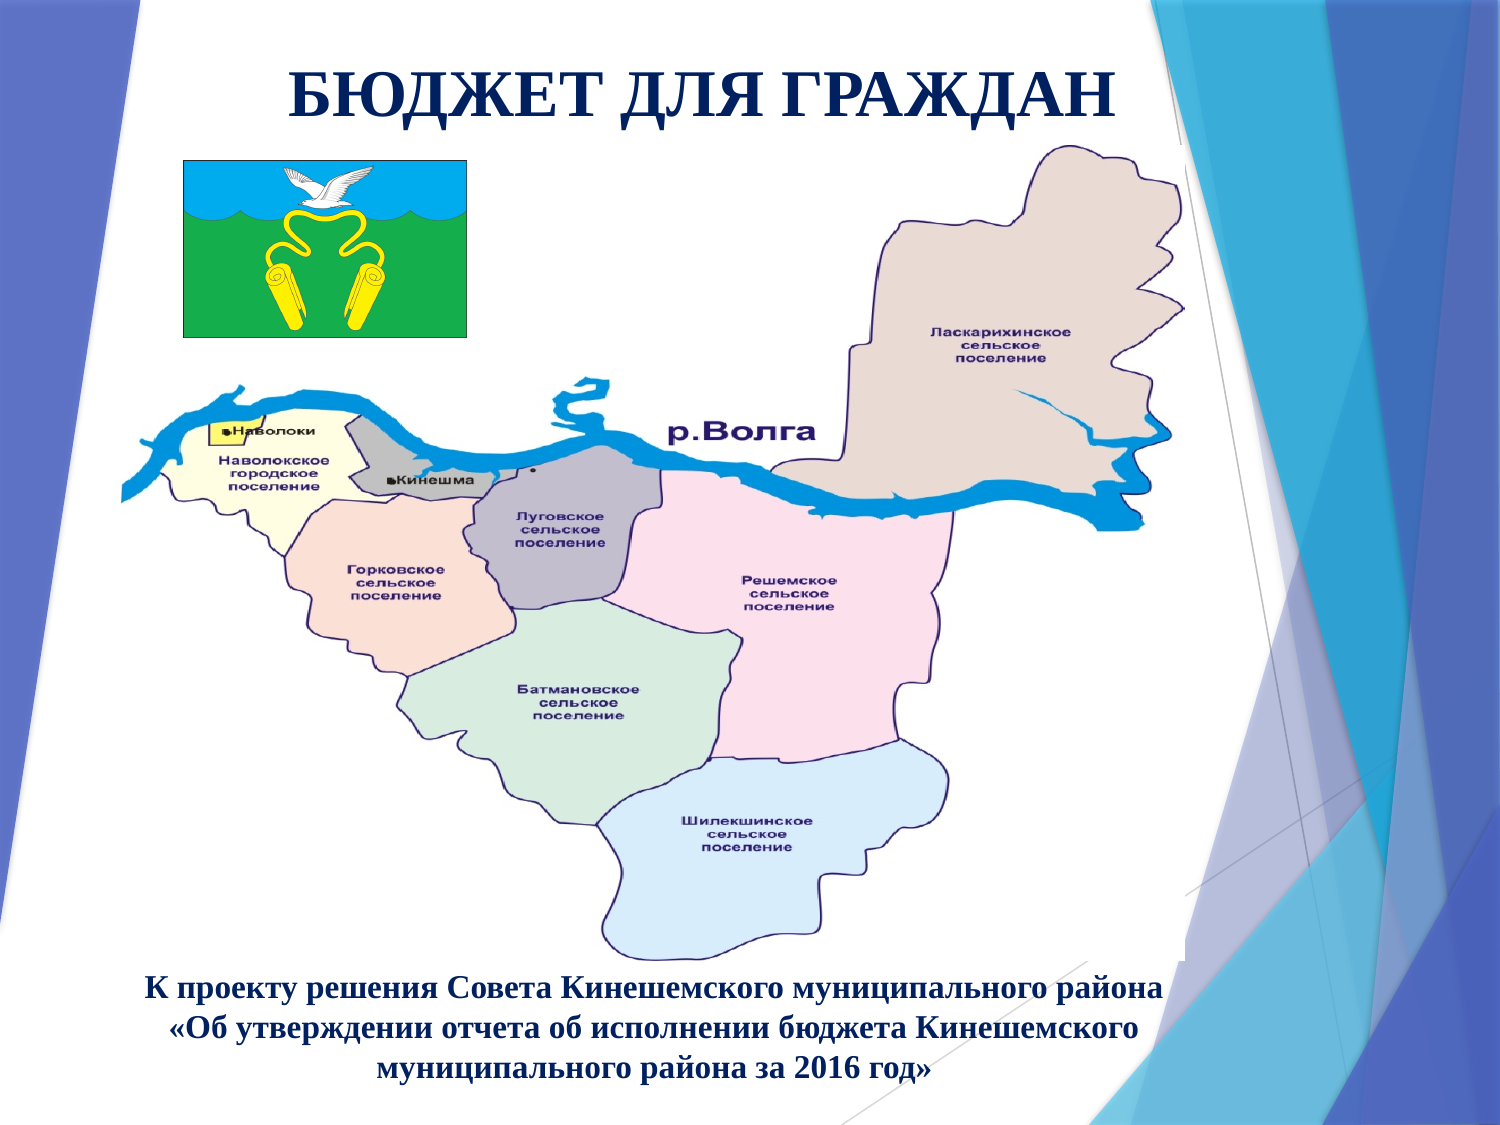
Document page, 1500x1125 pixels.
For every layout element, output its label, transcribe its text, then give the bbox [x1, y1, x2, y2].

text_box К проекту решения Совета Кинешемского муниципального района «Об утверждении отчета об исполнении бюджета Кинешемского муниципального района за 2016 год» [124, 969, 1185, 1093]
picture [120, 145, 1185, 962]
subtitle БЮДЖЕТ ДЛЯ ГРАЖДАН [76, 42, 1329, 161]
